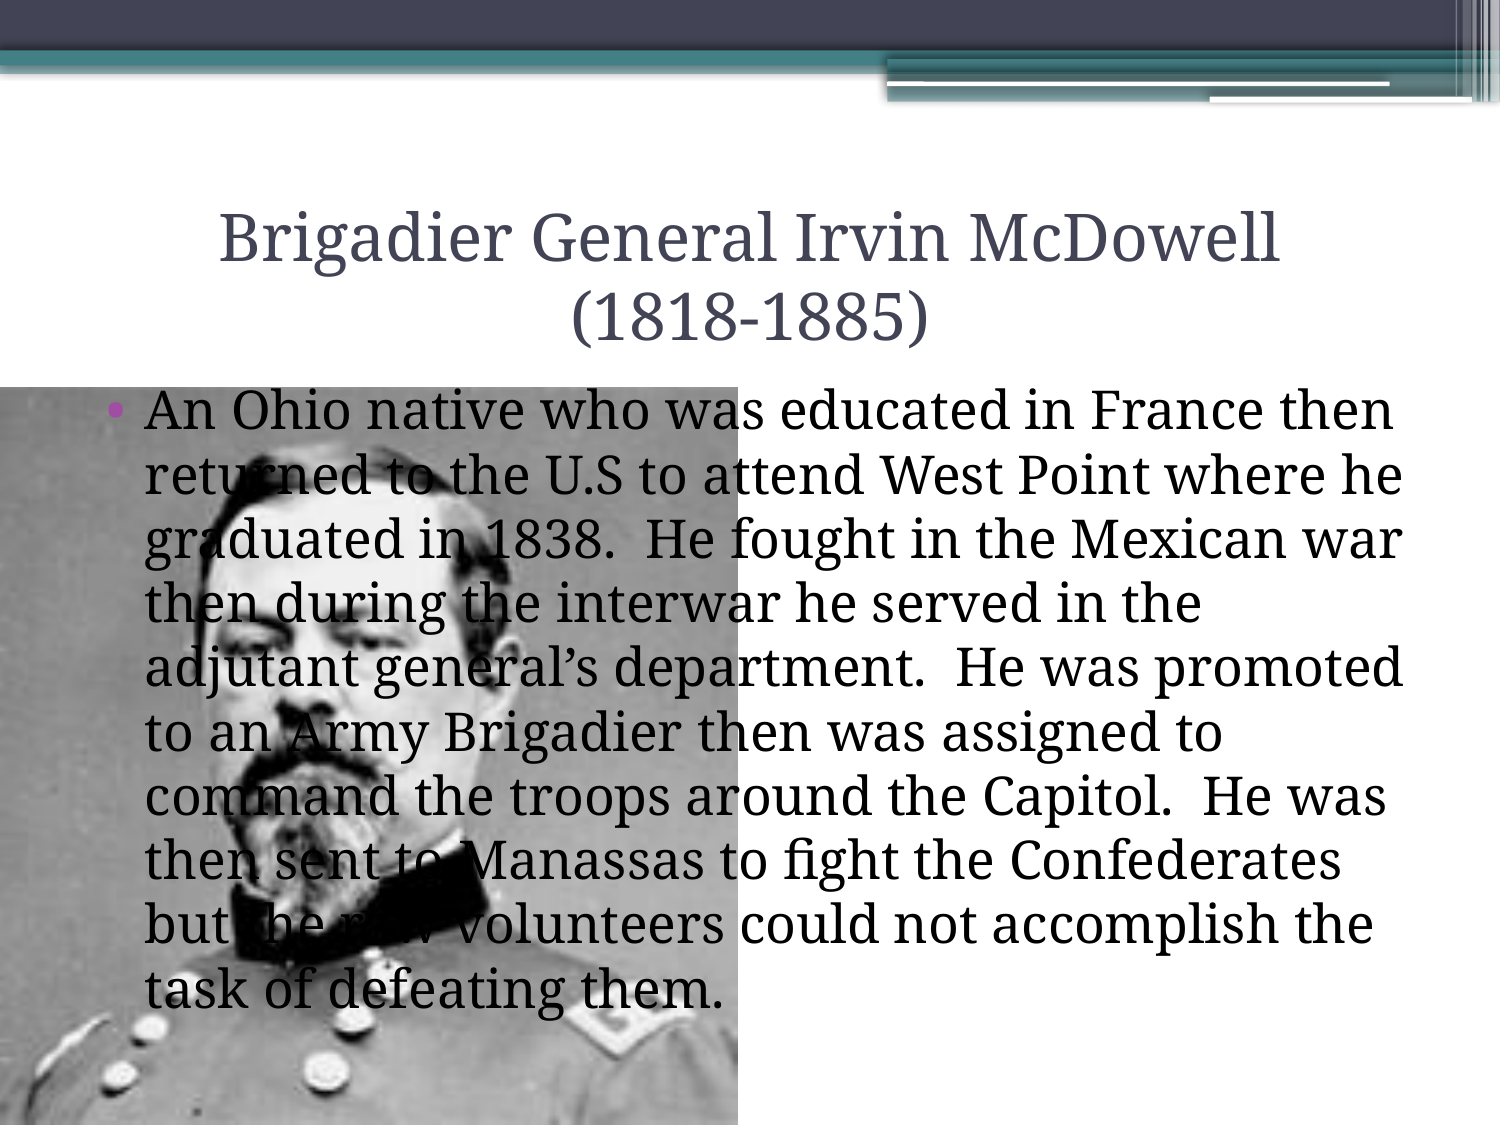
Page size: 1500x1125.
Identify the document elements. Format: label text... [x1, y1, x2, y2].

picture [0, 387, 738, 1125]
list An Ohio native who was educated in France then returned to the U.S to attend West Point where he graduated in 1838. He fought in the Mexican war then during the interwar he served in the adjutant general’s department. He was promoted to an Army Brigadier then was assigned to command the troops around the Capitol. He was then sent to Manassas to fight the Confederates but the raw volunteers could not accomplish the task of defeating them. [75, 368, 1425, 1079]
title Brigadier General Irvin McDowell (1818-1885) [75, 187, 1425, 363]
